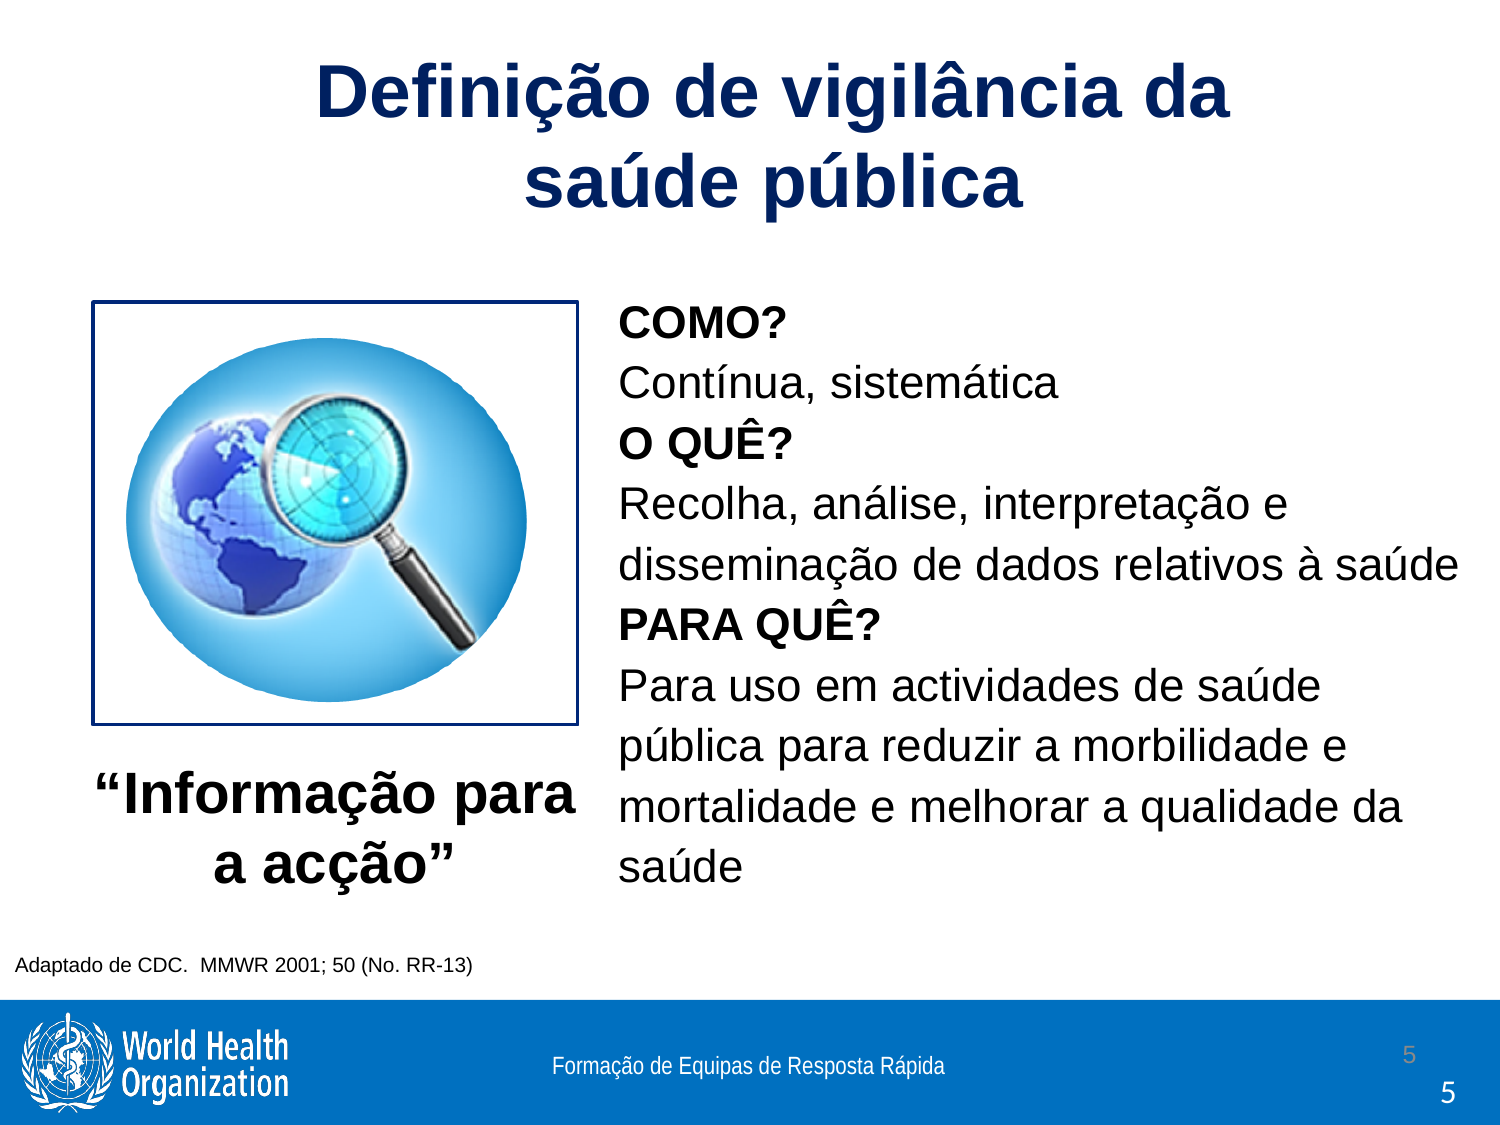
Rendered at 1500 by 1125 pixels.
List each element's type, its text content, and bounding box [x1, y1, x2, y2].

picture [21, 1012, 288, 1113]
slide_number 5 [1081, 1014, 1432, 1093]
picture [91, 300, 580, 726]
text_box Adaptado de CDC. MMWR 2001; 50 (No. RR-13) [0, 944, 1300, 985]
list COMO? Contínua, sistemática O QUÊ? Recolha, análise, interpretação e disseminação de dados relativos à saúde PARA QUÊ? Para uso em actividades de saúde pública para reduzir a morbilidade e mortalidade e melhorar a qualidade da saúde [603, 279, 1483, 945]
text_box Definição de vigilância da saúde pública [230, 34, 1317, 230]
text_box “Informação para a acção” [63, 747, 607, 903]
